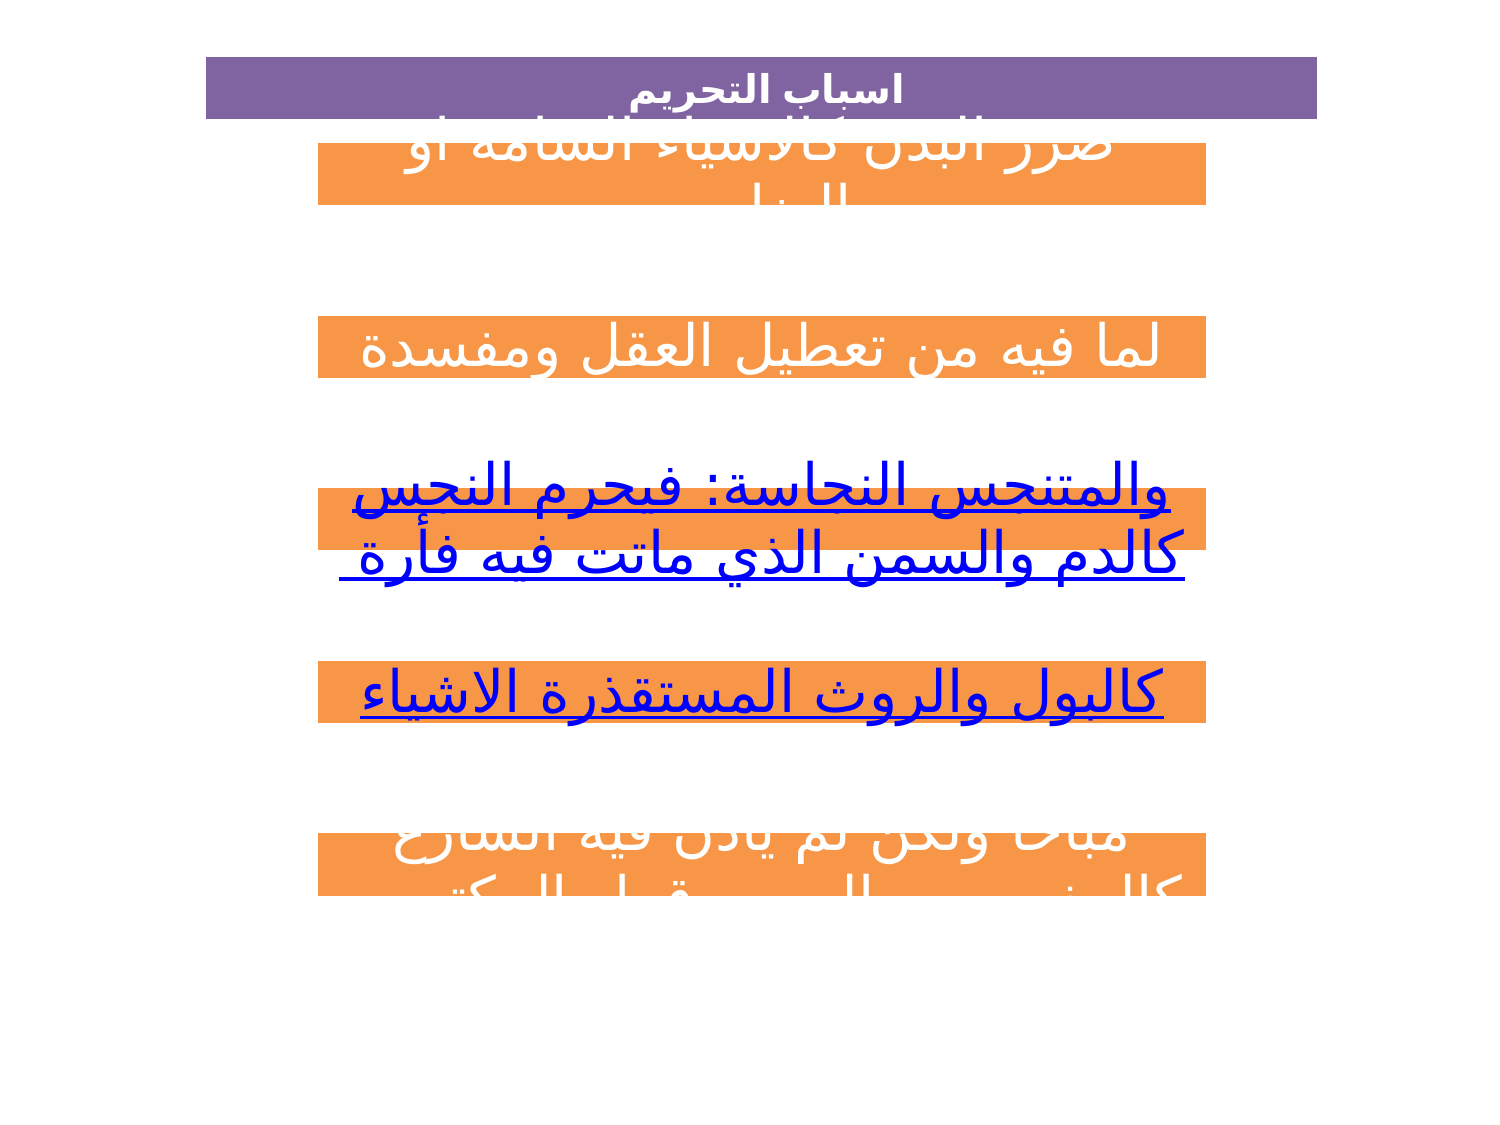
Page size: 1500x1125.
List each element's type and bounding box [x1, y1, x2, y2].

list [64, 54, 1459, 1071]
